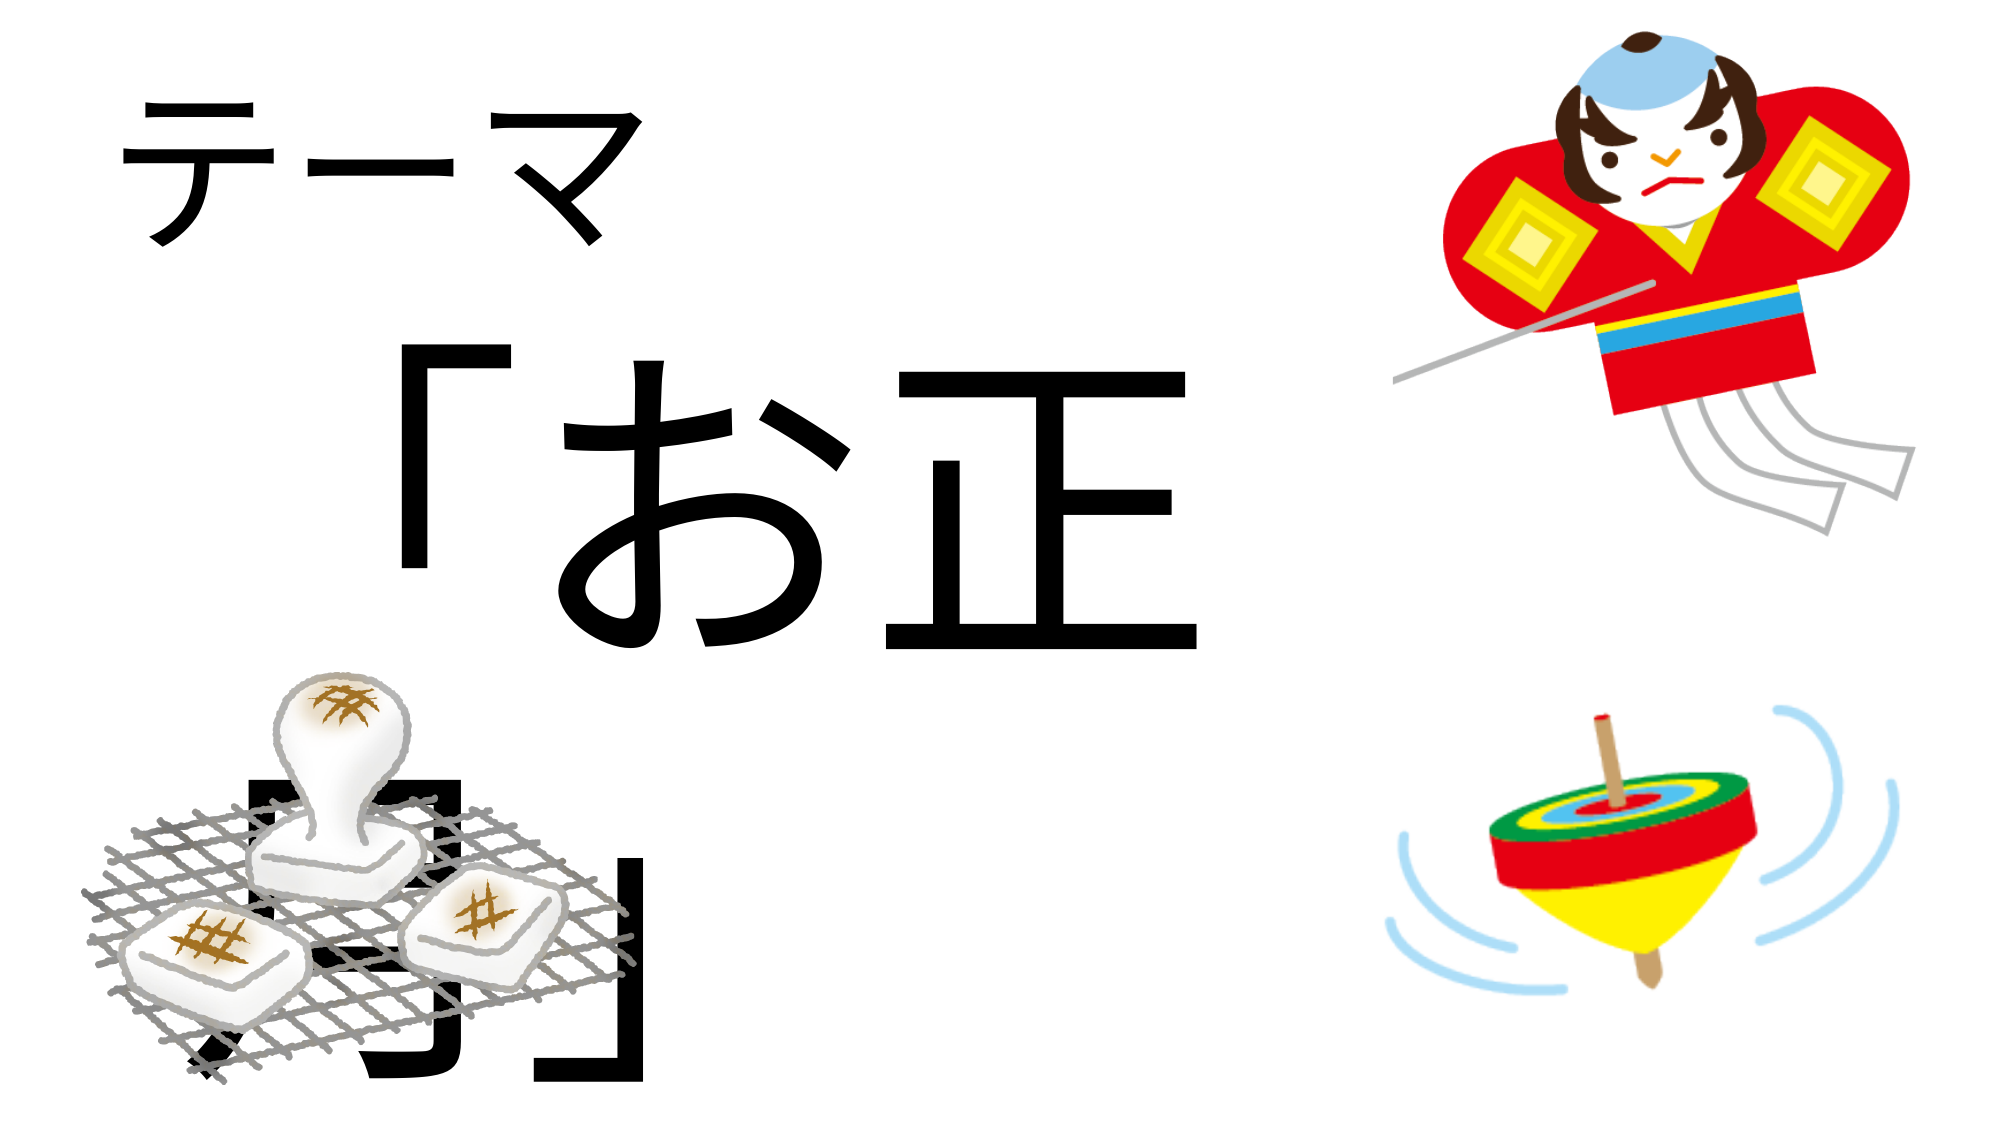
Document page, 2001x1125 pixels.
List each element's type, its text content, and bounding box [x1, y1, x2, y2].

text_box 「お正月」 [162, 284, 1392, 1125]
text_box テーマ [91, 47, 1000, 282]
picture [1285, 15, 2001, 1125]
picture [62, 653, 655, 1103]
